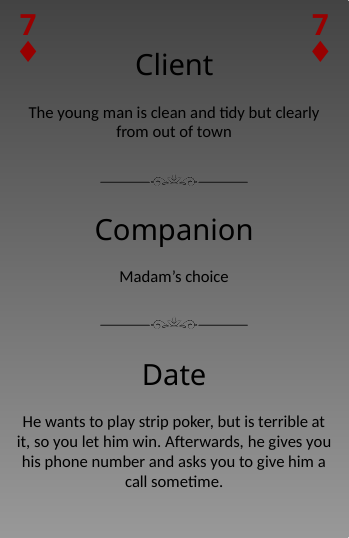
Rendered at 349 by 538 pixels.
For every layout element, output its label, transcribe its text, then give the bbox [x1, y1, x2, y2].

picture [100, 142, 248, 217]
text_box Client The young man is clean and tidy but clearly from out of town Companion Madam’s choice Date He wants to play strip poker, but is terrible at it, so you let him win. Afterwards, he gives you his phone number and asks you to give him a call sometime. [0, 0, 349, 538]
picture [100, 285, 248, 360]
